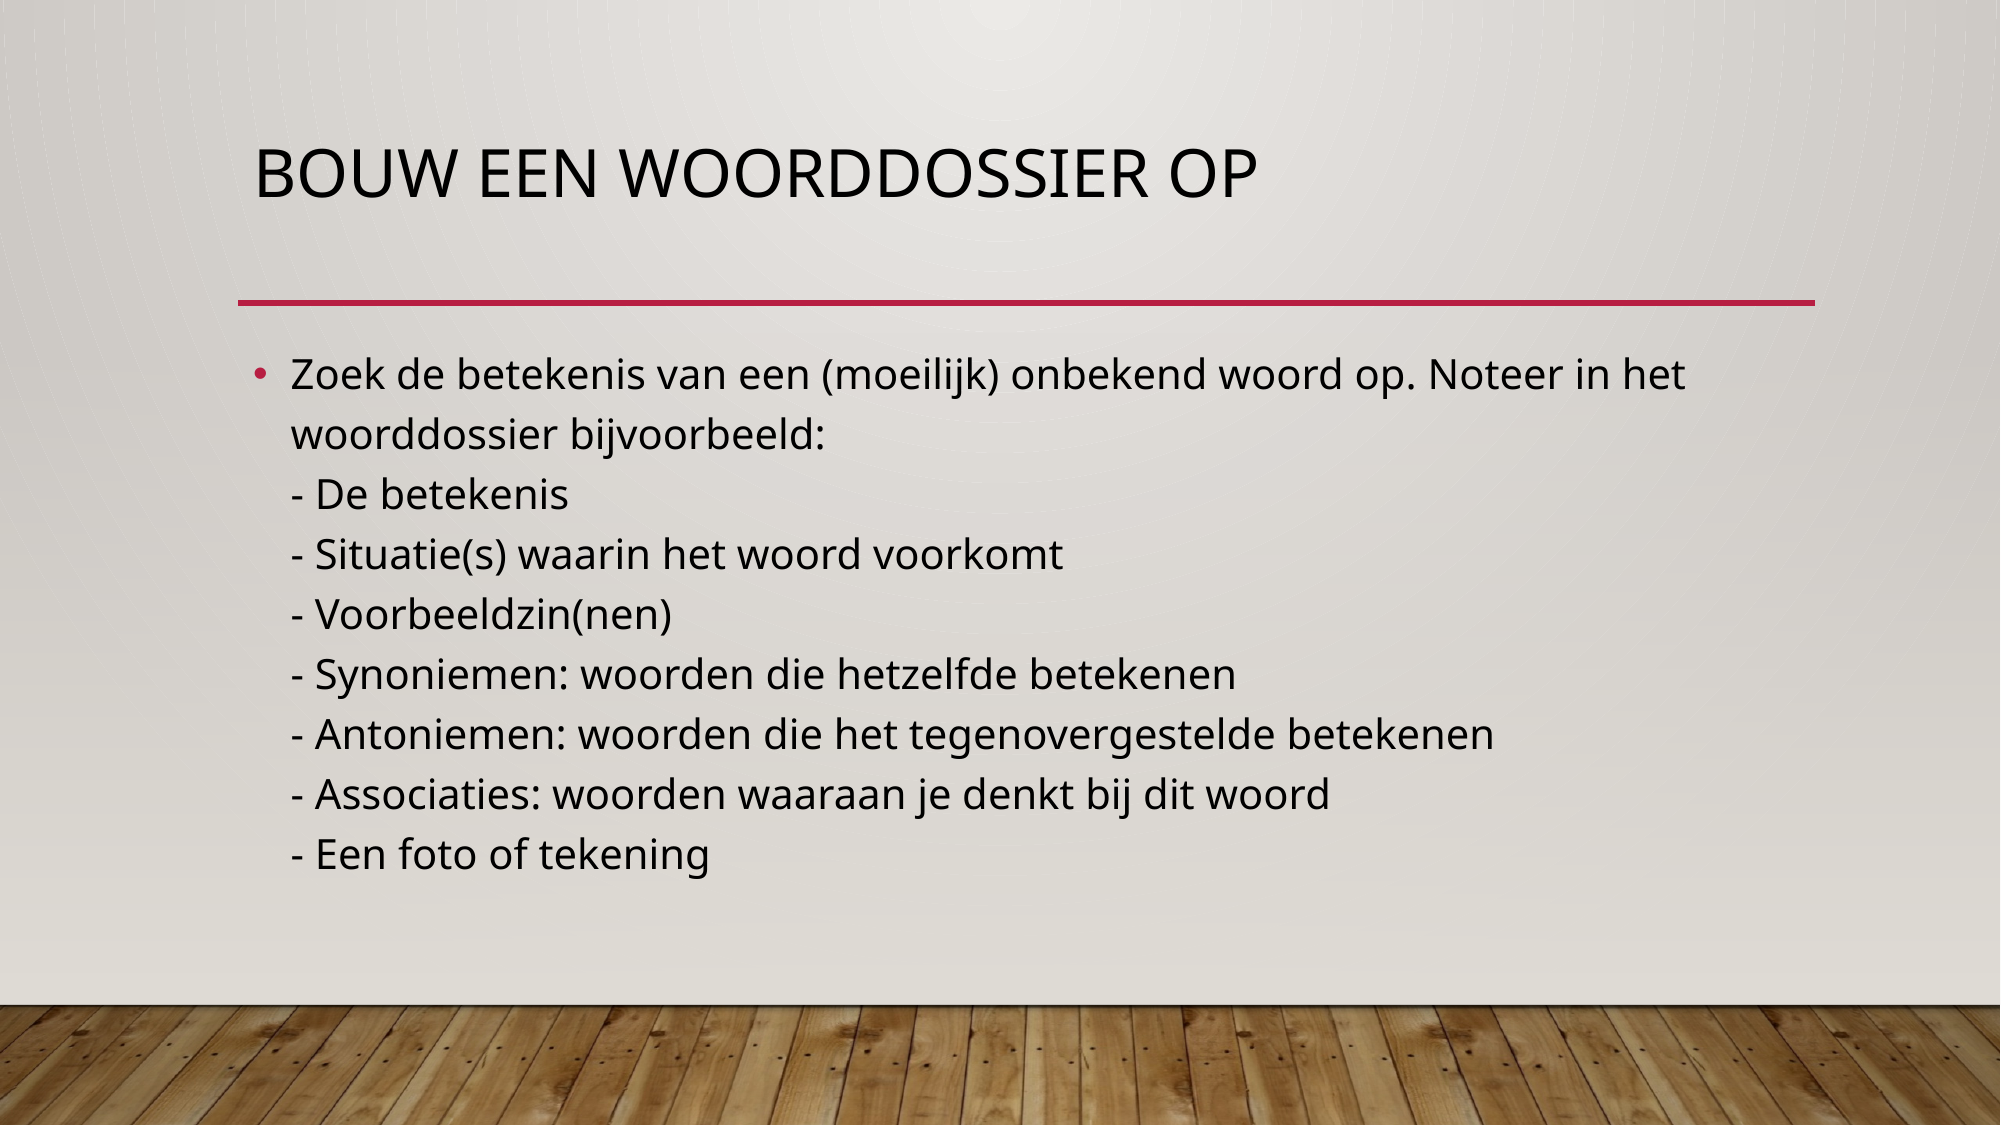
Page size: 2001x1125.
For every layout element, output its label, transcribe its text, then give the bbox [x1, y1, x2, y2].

picture [0, 1005, 2000, 1125]
title Bouw een woorddossier op [238, 131, 1814, 305]
list Zoek de betekenis van een (moeilijk) onbekend woord op. Noteer in het woorddossier bijvoorbeeld: - De betekenis - Situatie(s) waarin het woord voorkomt - Voorbeeldzin(nen) - Synoniemen: woorden die hetzelfde betekenen - Antoniemen: woorden die het tegenovergestelde betekenen - Associaties: woorden waaraan je denkt bij dit woord - Een foto of tekening [238, 330, 1814, 897]
